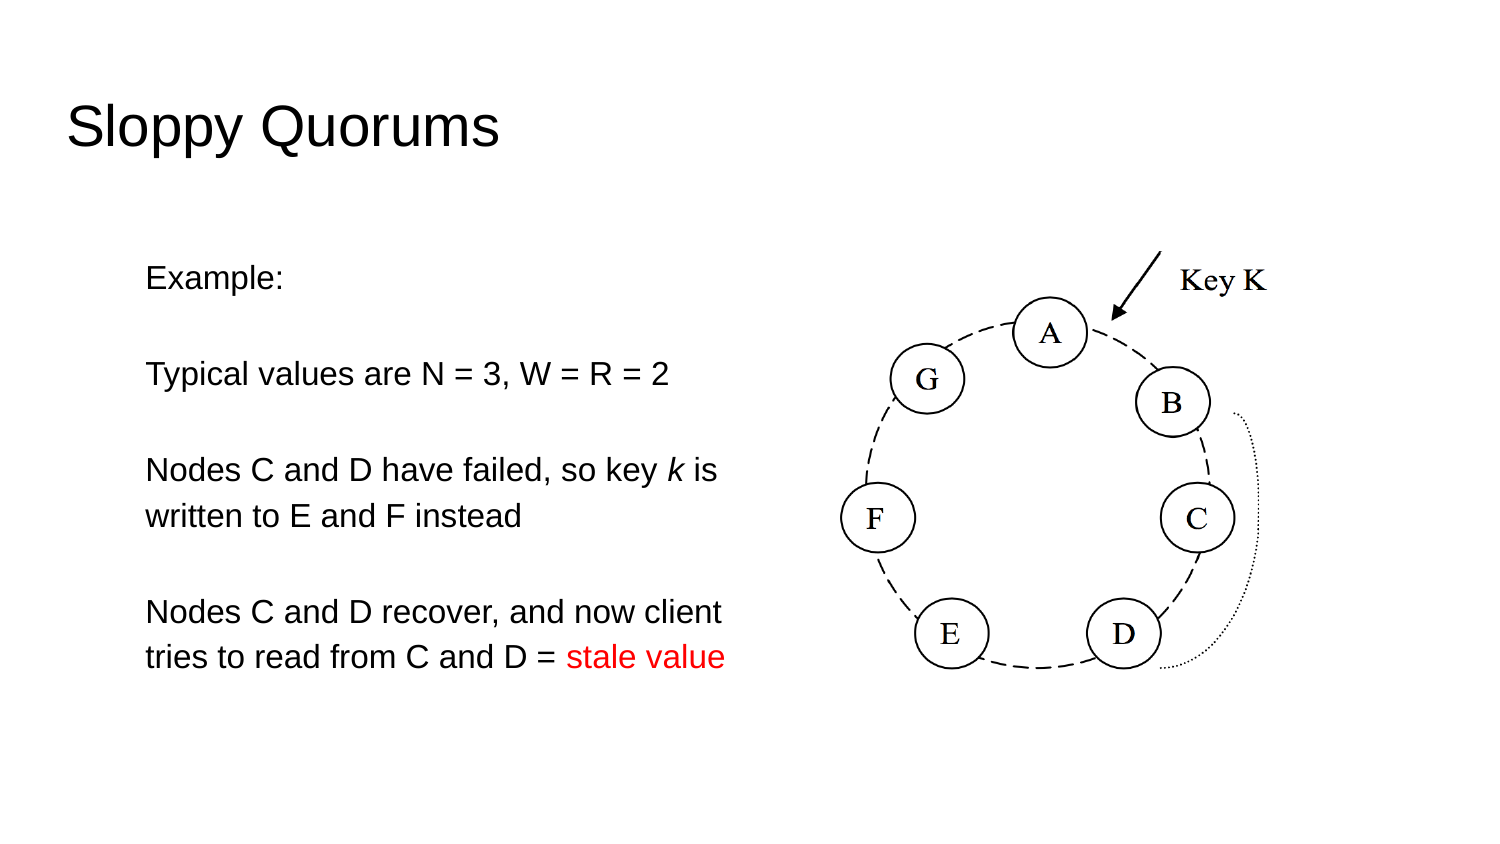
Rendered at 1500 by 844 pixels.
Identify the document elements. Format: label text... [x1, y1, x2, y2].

list Example: Typical values are N = 3, W = R = 2 Nodes C and D have failed, so key k is written to E and F instead Nodes C and D recover, and now client tries to read from C and D = stale value [130, 235, 768, 704]
picture [826, 235, 1278, 708]
title Sloppy Quorums [51, 72, 1449, 167]
